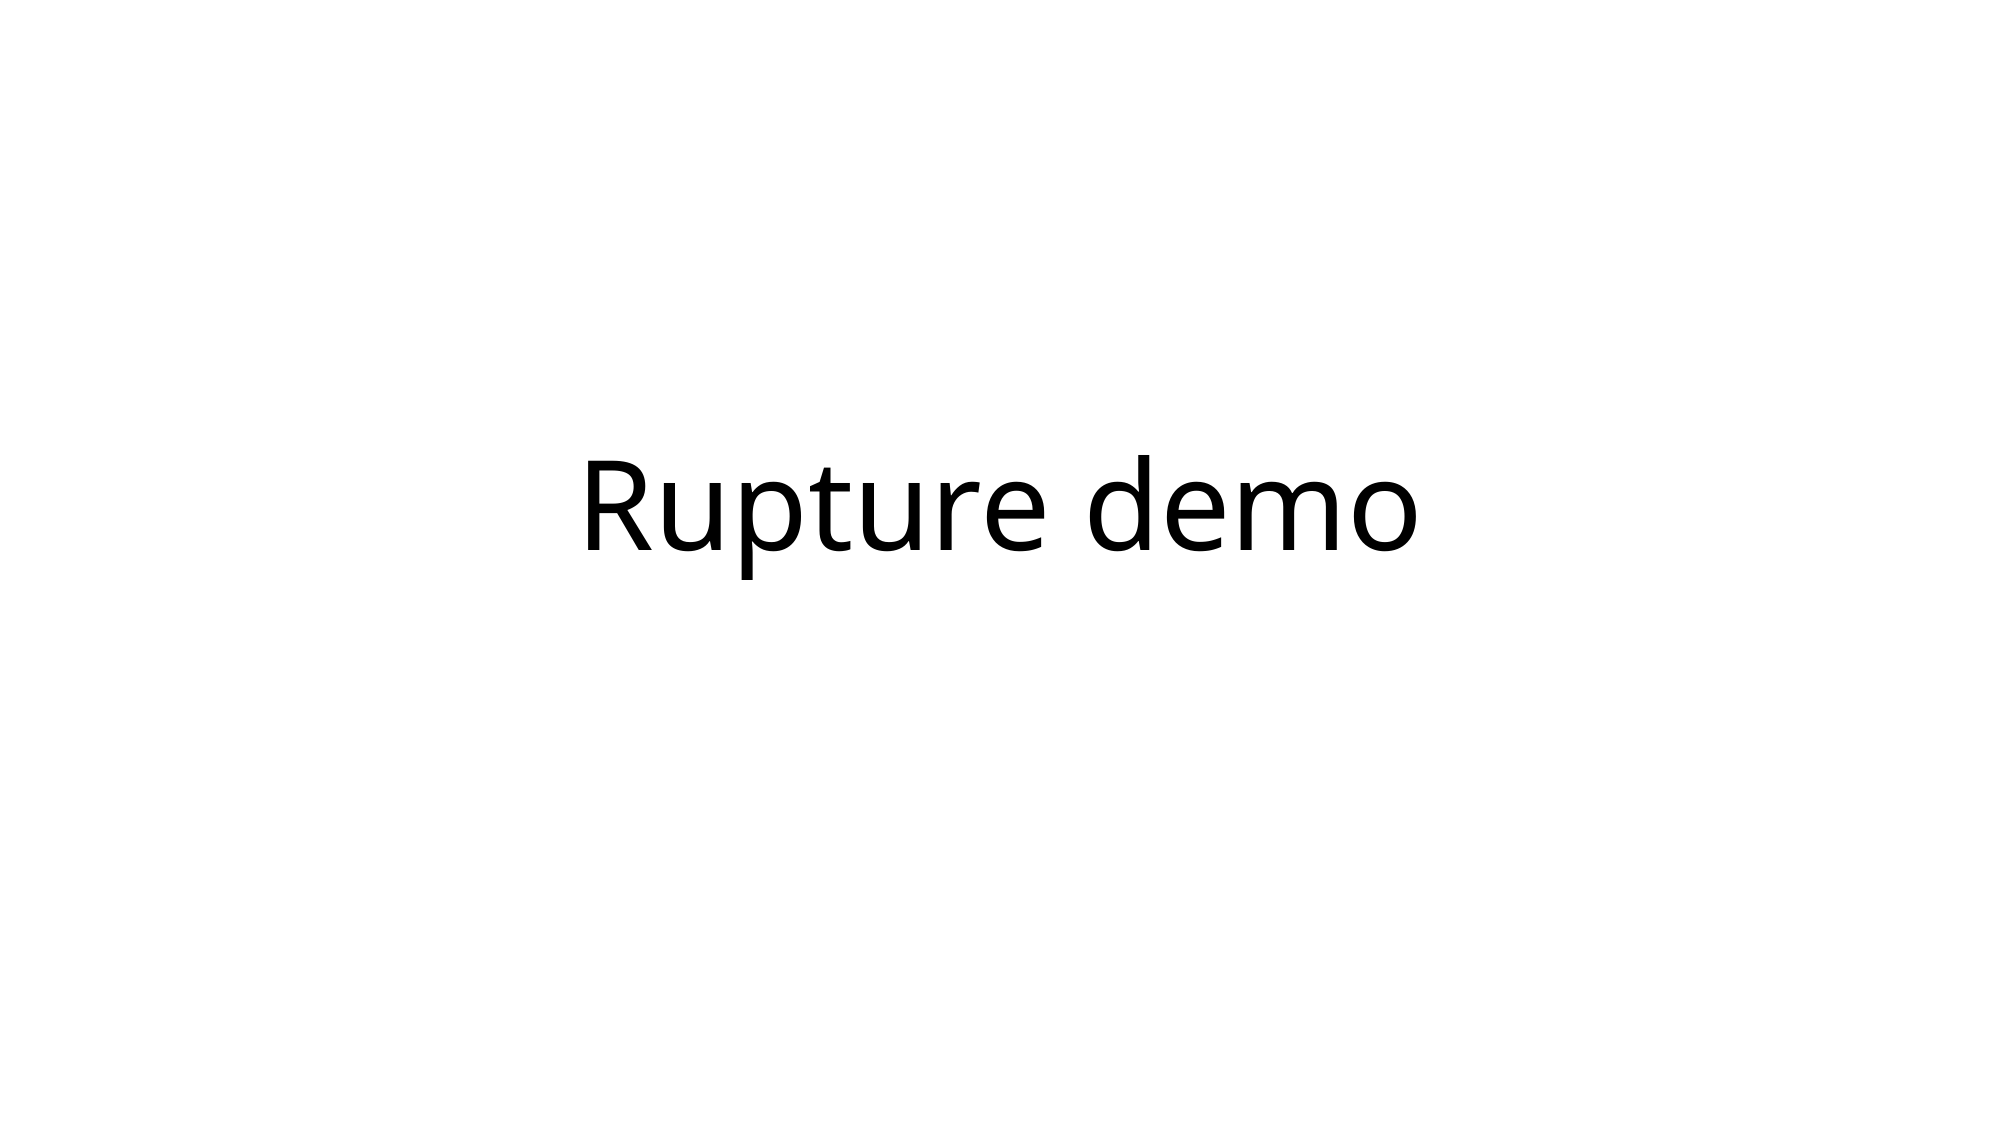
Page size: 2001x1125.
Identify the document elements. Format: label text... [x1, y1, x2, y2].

text_box Rupture demo [137, 401, 1863, 619]
